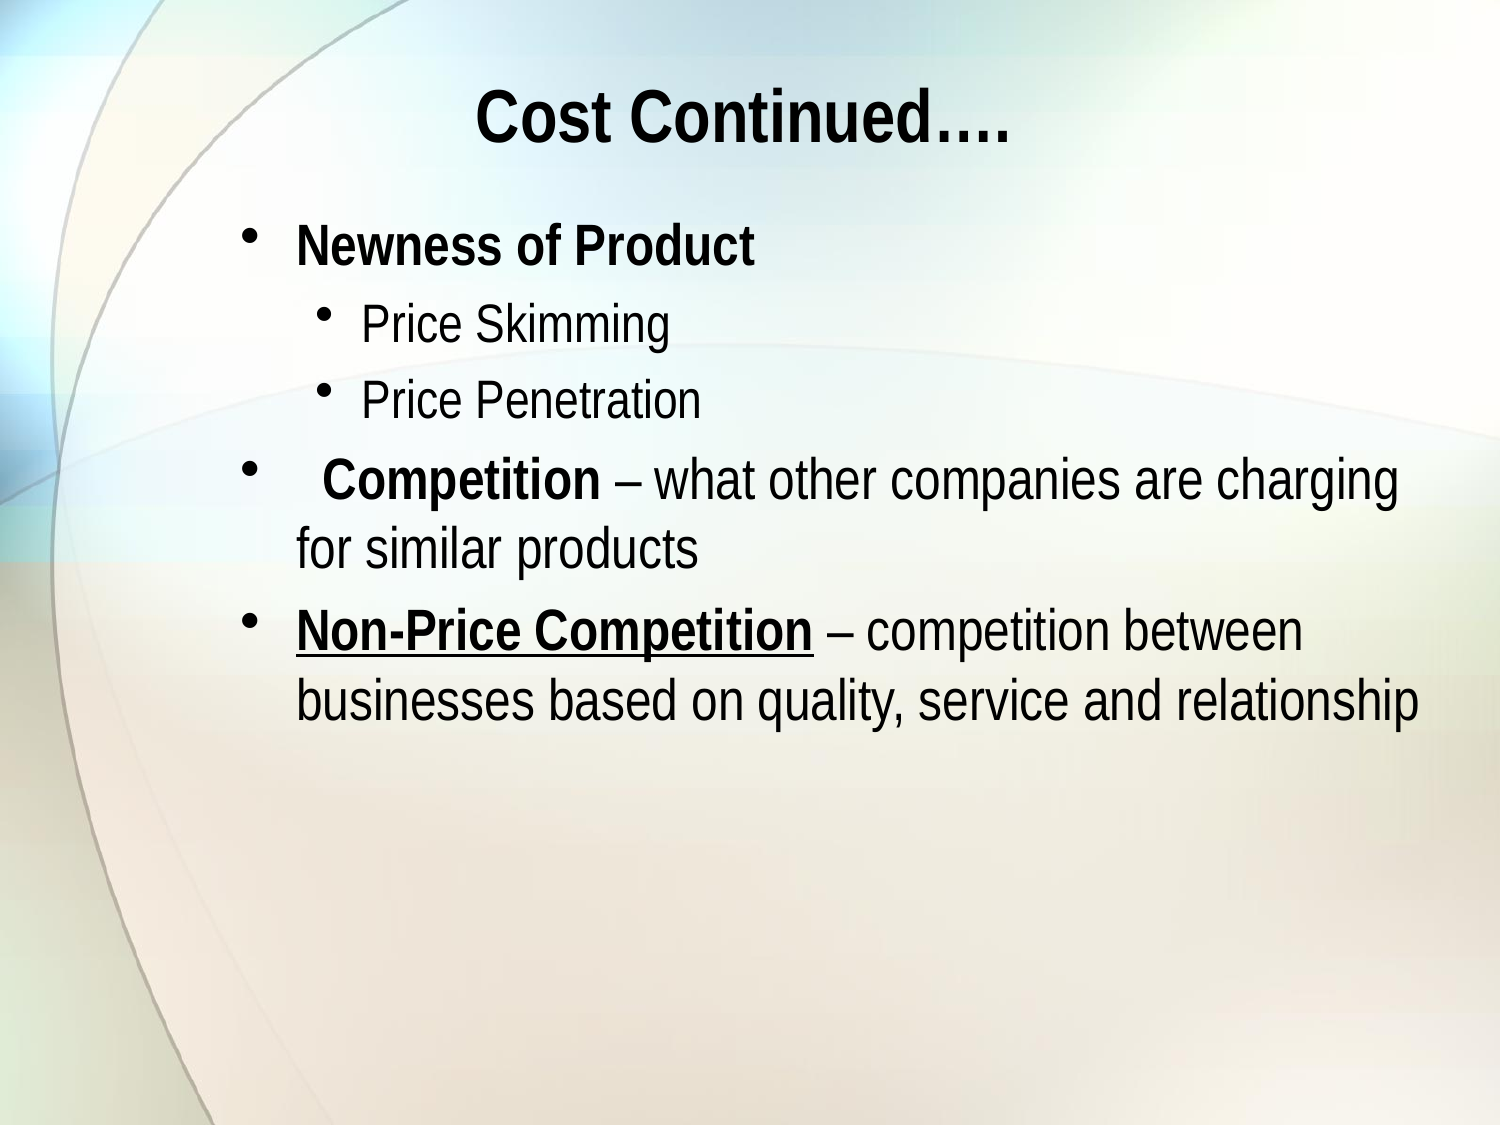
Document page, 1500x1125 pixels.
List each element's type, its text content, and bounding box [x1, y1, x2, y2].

picture [0, 0, 1500, 1125]
title Cost Continued…. [24, 49, 1463, 176]
list Newness of Product Price Skimming Price Penetration Competition – what other companies are charging for similar products Non-Price Competition – competition between businesses based on quality, service and relationship [224, 199, 1463, 1026]
